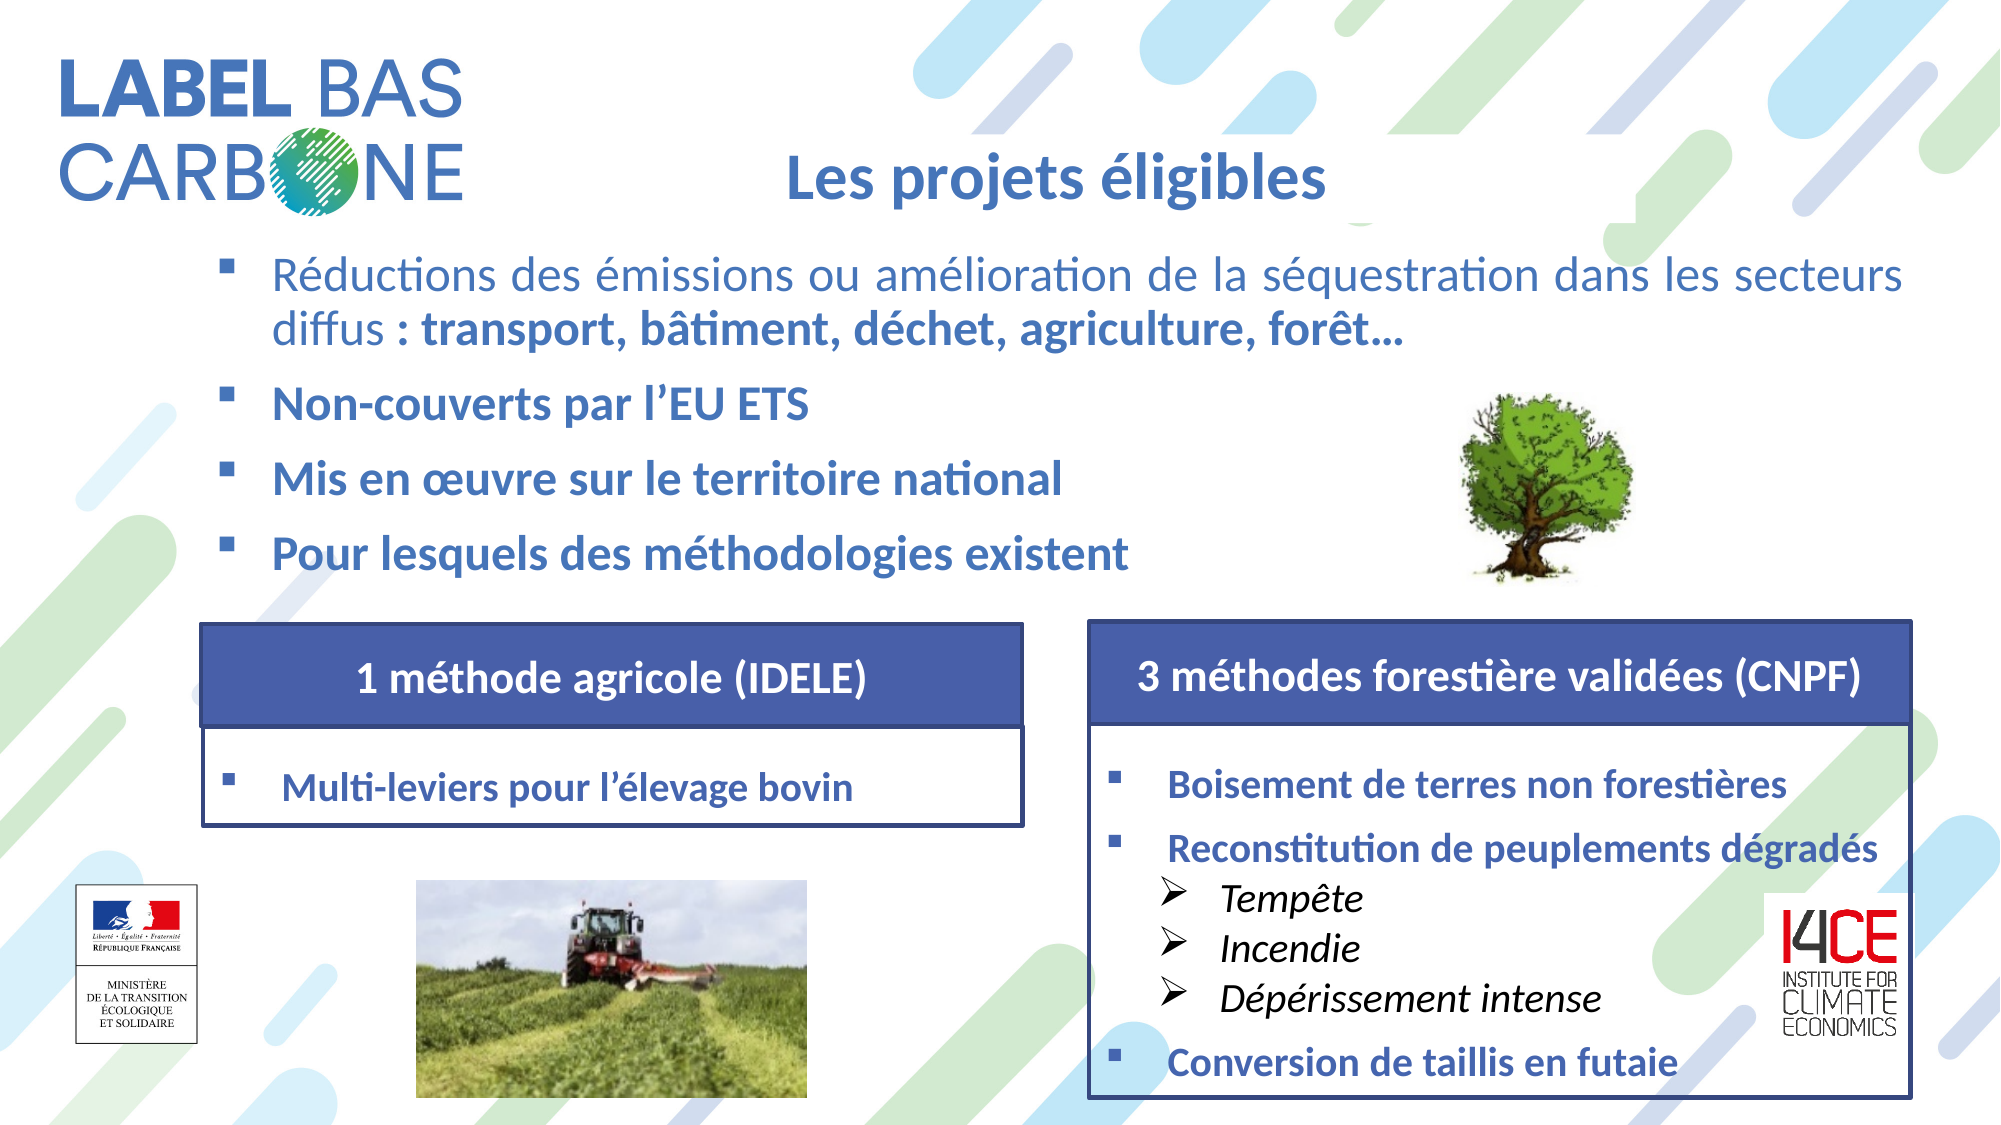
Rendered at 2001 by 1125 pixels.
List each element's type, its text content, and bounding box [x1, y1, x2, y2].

picture [0, 0, 2000, 1125]
subtitle Réductions des émissions ou amélioration de la séquestration dans les secteurs diffus : transport, bâtiment, déchet, agriculture, forêt… Non-couverts par l’EU ETS Mis en œuvre sur le territoire national Pour lesquels des méthodologies existent [200, 240, 1920, 636]
text_box Multi-leviers pour l’élevage bovin [202, 726, 1023, 826]
text_box Boisement de terres non forestières Reconstitution de peuplements dégradés Tempête Incendie Dépérissement intense Conversion de taillis en futaie [1088, 724, 1911, 1098]
text_box 3 méthodes forestière validées (CNPF) [1088, 621, 1911, 724]
text_box 1 méthode agricole (IDELE) [200, 623, 1023, 727]
text_box Les projets éligibles [478, 134, 1636, 224]
